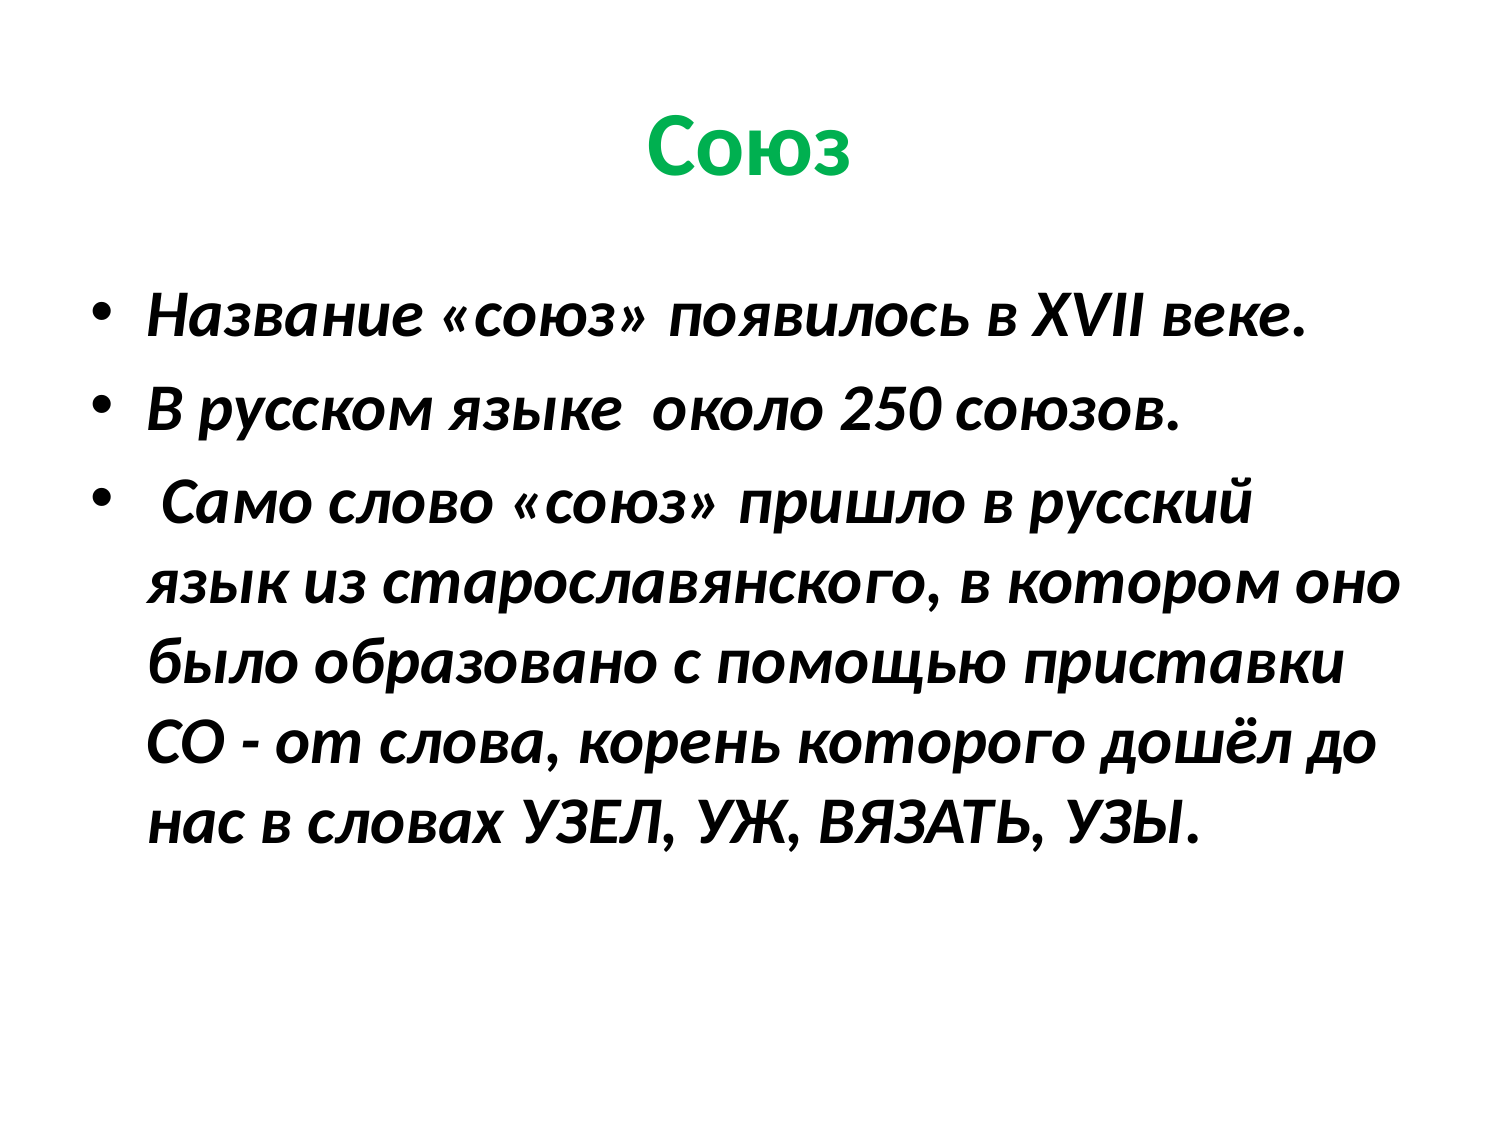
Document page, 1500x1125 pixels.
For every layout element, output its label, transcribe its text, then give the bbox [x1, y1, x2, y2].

title Союз [75, 45, 1425, 233]
list Название «союз» появилось в XVII веке. В русском языке около 250 союзов. Само слово «союз» пришло в русский язык из старославянского, в котором оно было образовано с помощью приставки СО - от слова, корень которого дошёл до нас в словах УЗЕЛ, УЖ, ВЯЗАТЬ, УЗЫ. [75, 262, 1425, 1005]
